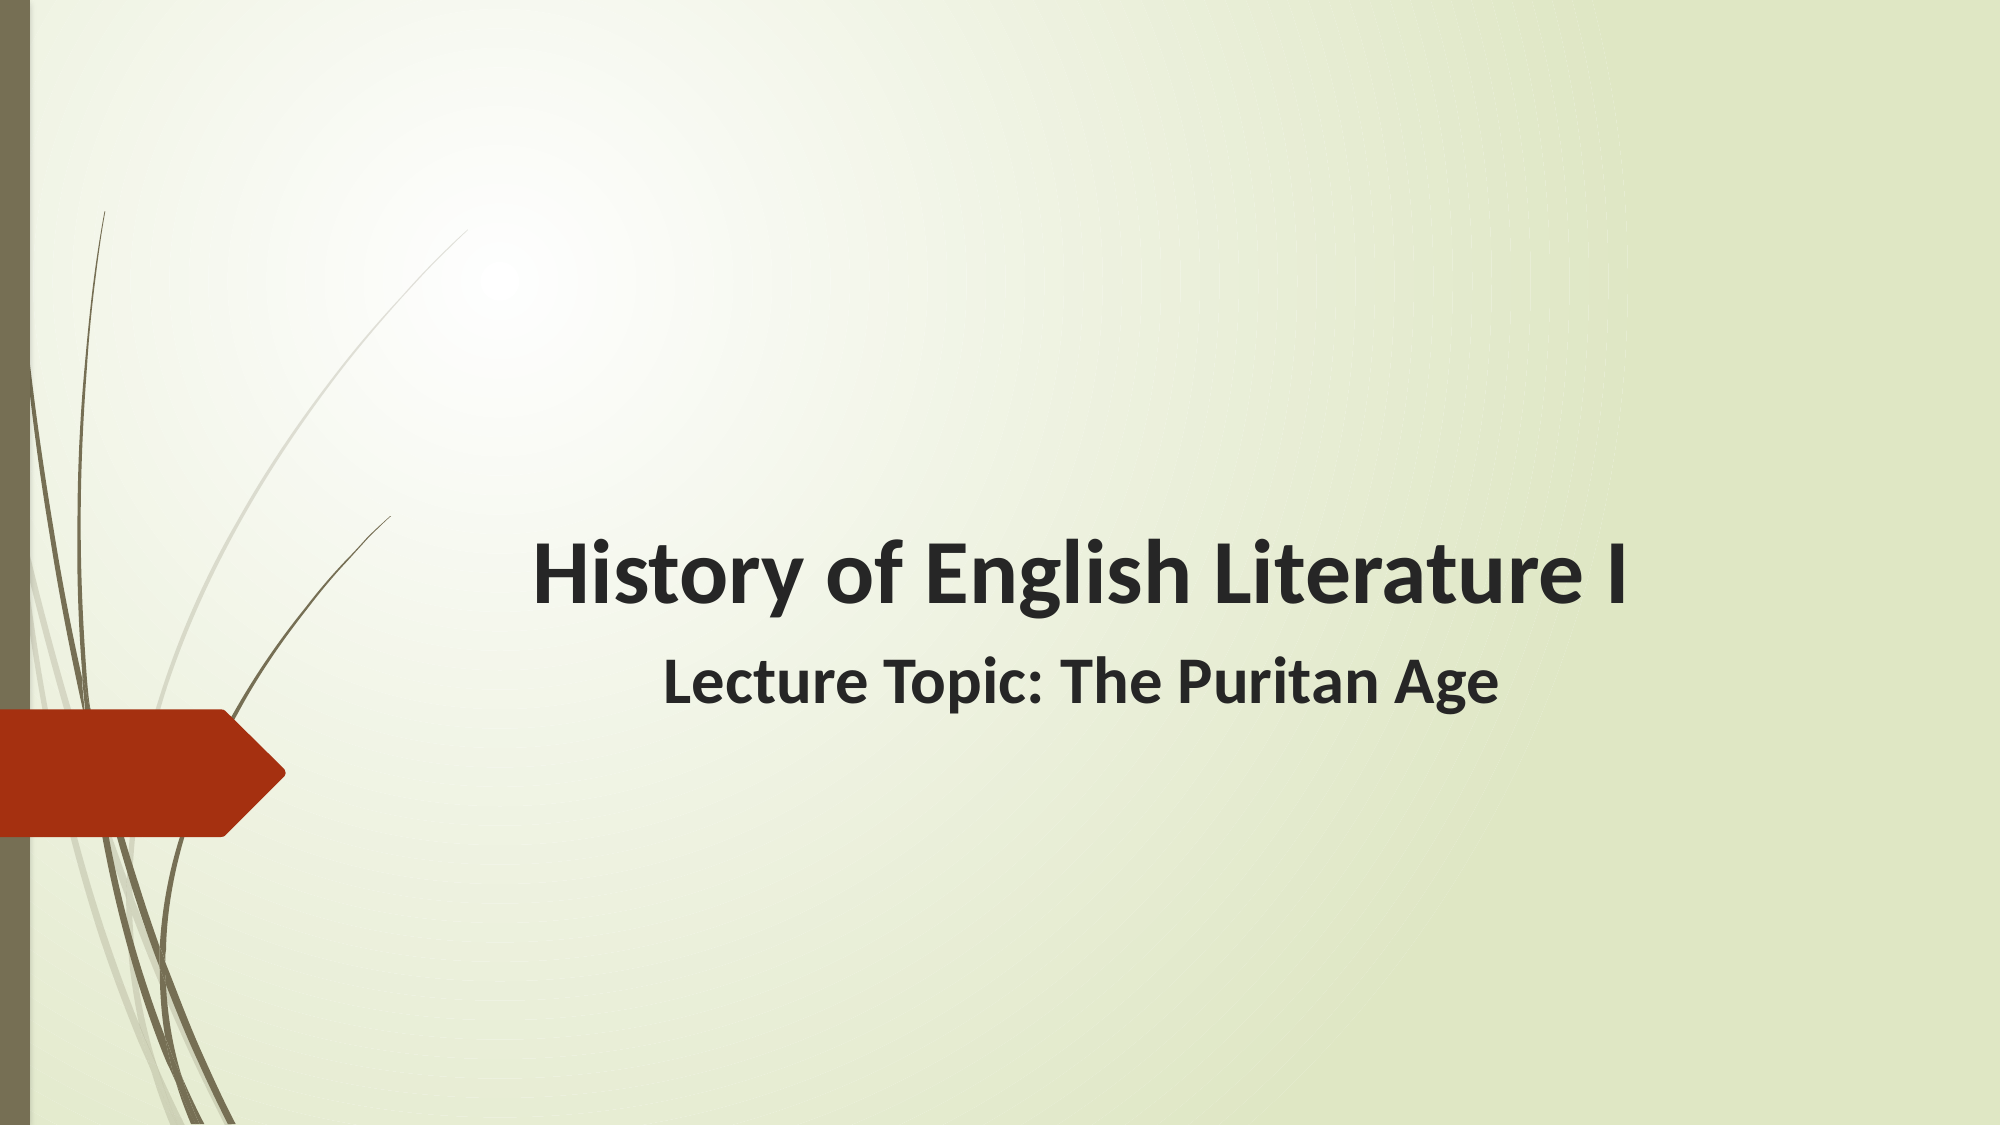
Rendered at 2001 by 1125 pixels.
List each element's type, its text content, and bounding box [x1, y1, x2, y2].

subtitle Lecture Topic: The Puritan Age [350, 628, 1814, 814]
title History of English Literature I [350, 257, 1814, 628]
